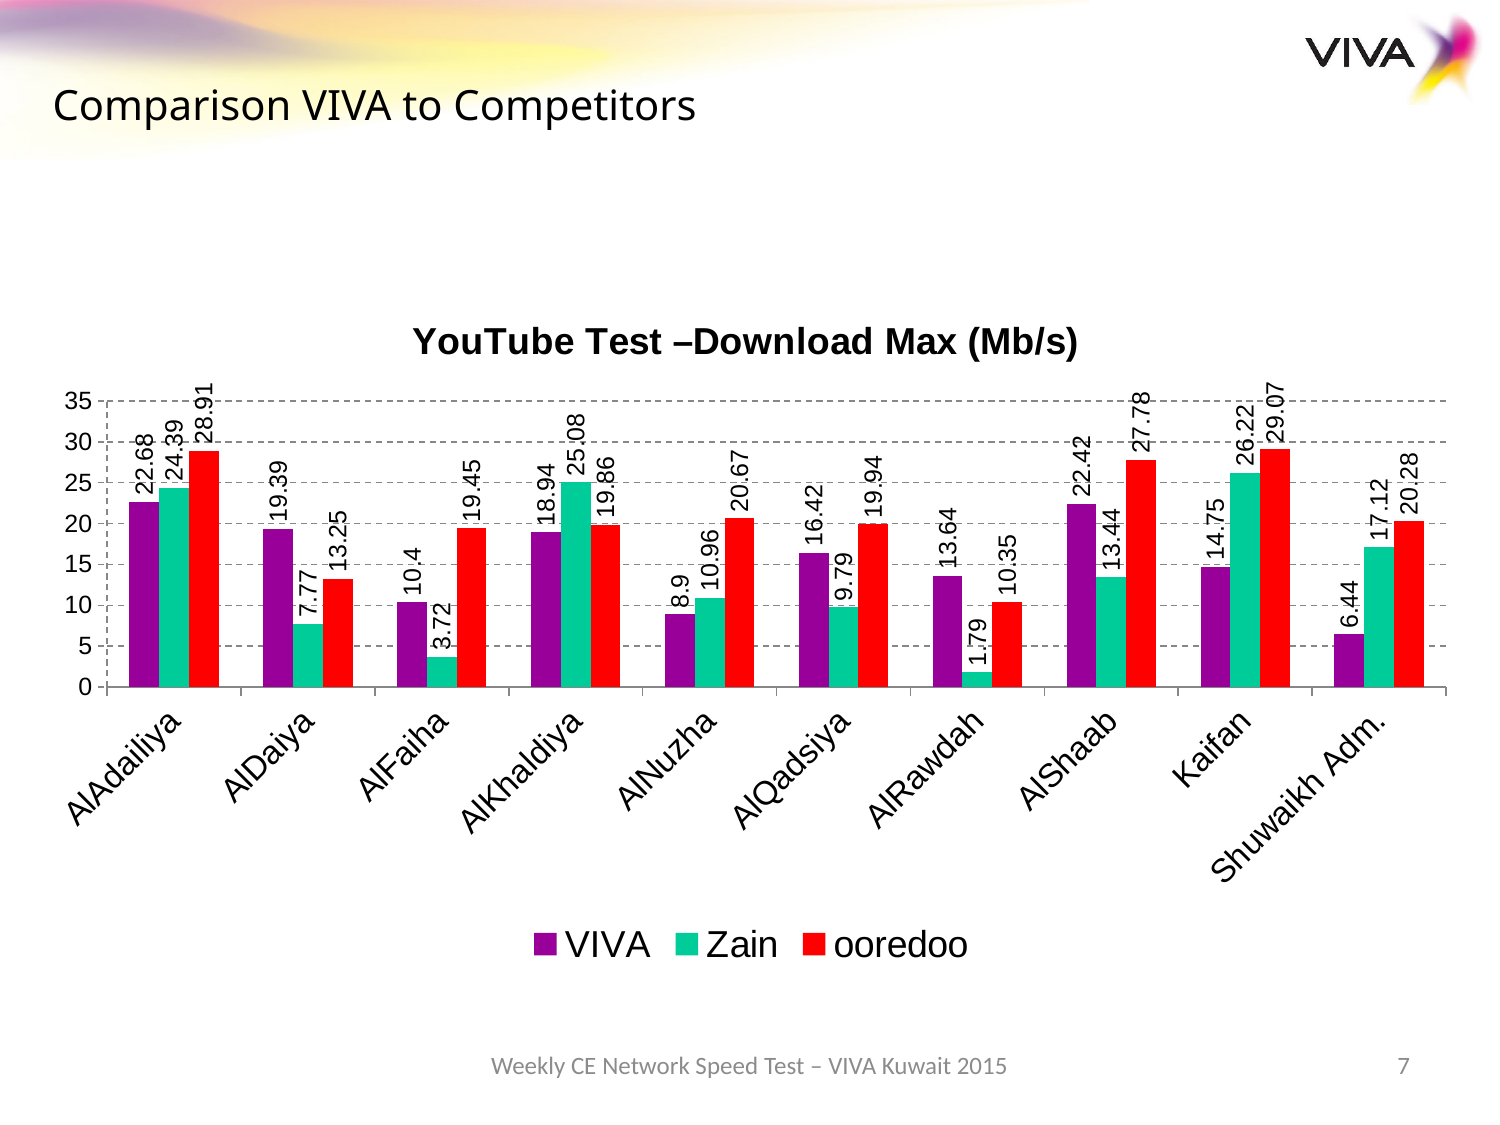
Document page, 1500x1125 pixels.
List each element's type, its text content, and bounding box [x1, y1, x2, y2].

chart [27, 287, 1476, 974]
text_box Comparison VIVA to Competitors [37, 24, 1278, 184]
picture [0, 0, 1089, 160]
text_box Weekly CE Network Speed Test – VIVA Kuwait 2015 [205, 1042, 1074, 1103]
text_box 7 [1074, 1042, 1425, 1103]
picture [1300, 12, 1485, 105]
